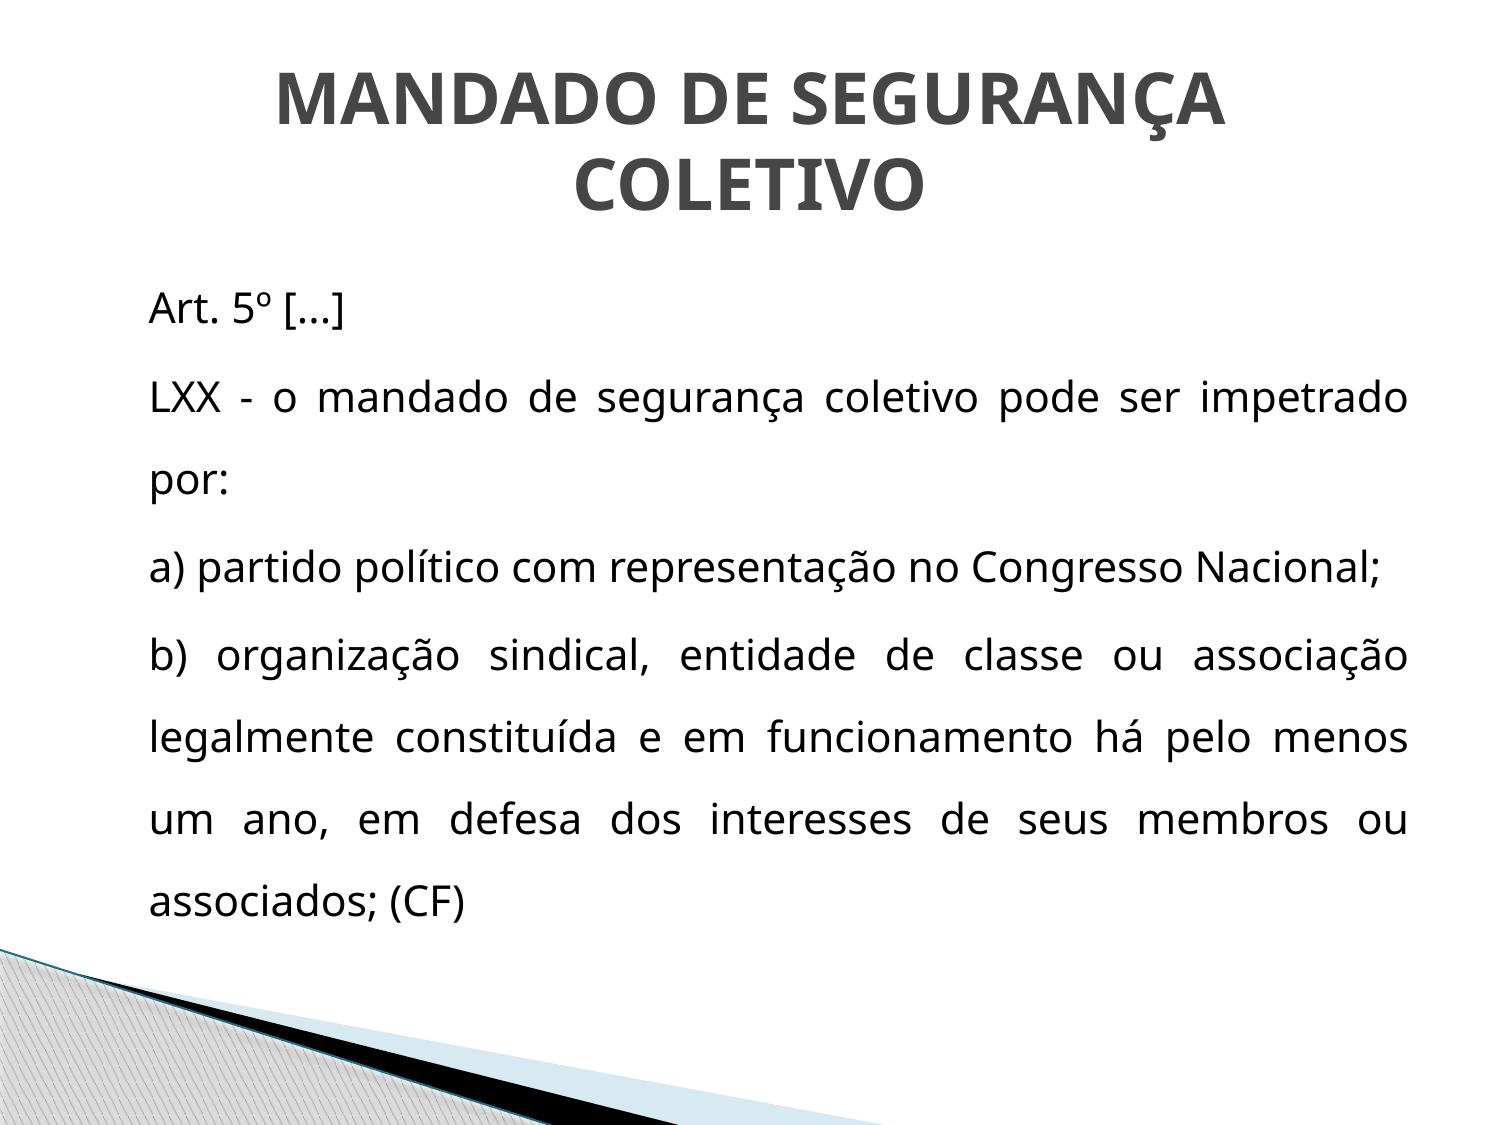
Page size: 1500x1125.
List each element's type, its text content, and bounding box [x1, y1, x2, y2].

title MANDADO DE SEGURANÇA COLETIVO [75, 45, 1425, 233]
list Art. 5º [...] LXX - o mandado de segurança coletivo pode ser impetrado por: a) partido político com representação no Congresso Nacional; b) organização sindical, entidade de classe ou associação legalmente constituída e em funcionamento há pelo menos um ano, em defesa dos interesses de seus membros ou associados; (CF) [75, 243, 1425, 986]
